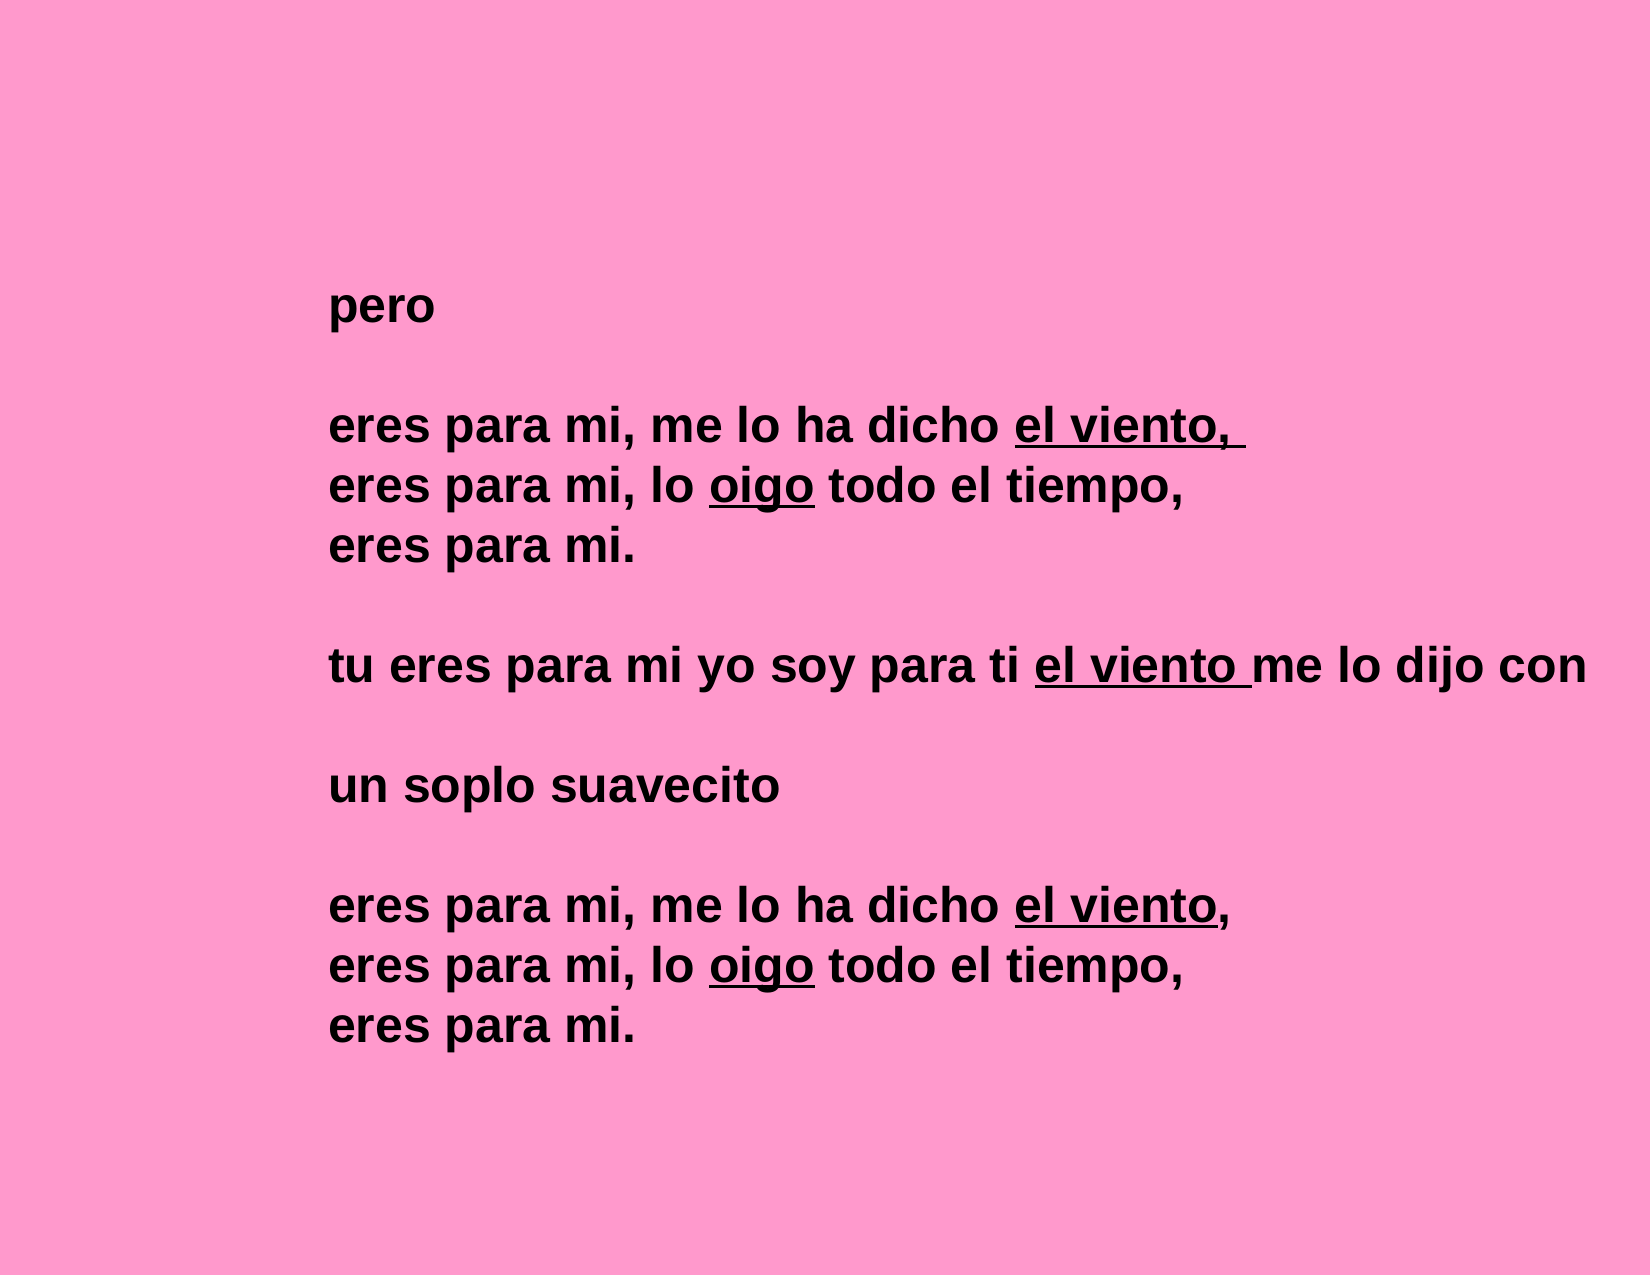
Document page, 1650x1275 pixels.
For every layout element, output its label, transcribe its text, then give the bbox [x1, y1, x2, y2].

list pero eres para mi, me lo ha dicho el viento, eres para mi, lo oigo todo el tiempo, eres para mi. tu eres para mi yo soy para ti el viento me lo dijo con un soplo suavecito eres para mi, me lo ha dicho el viento, eres para mi, lo oigo todo el tiempo, eres para mi. [0, 0, 1650, 1275]
